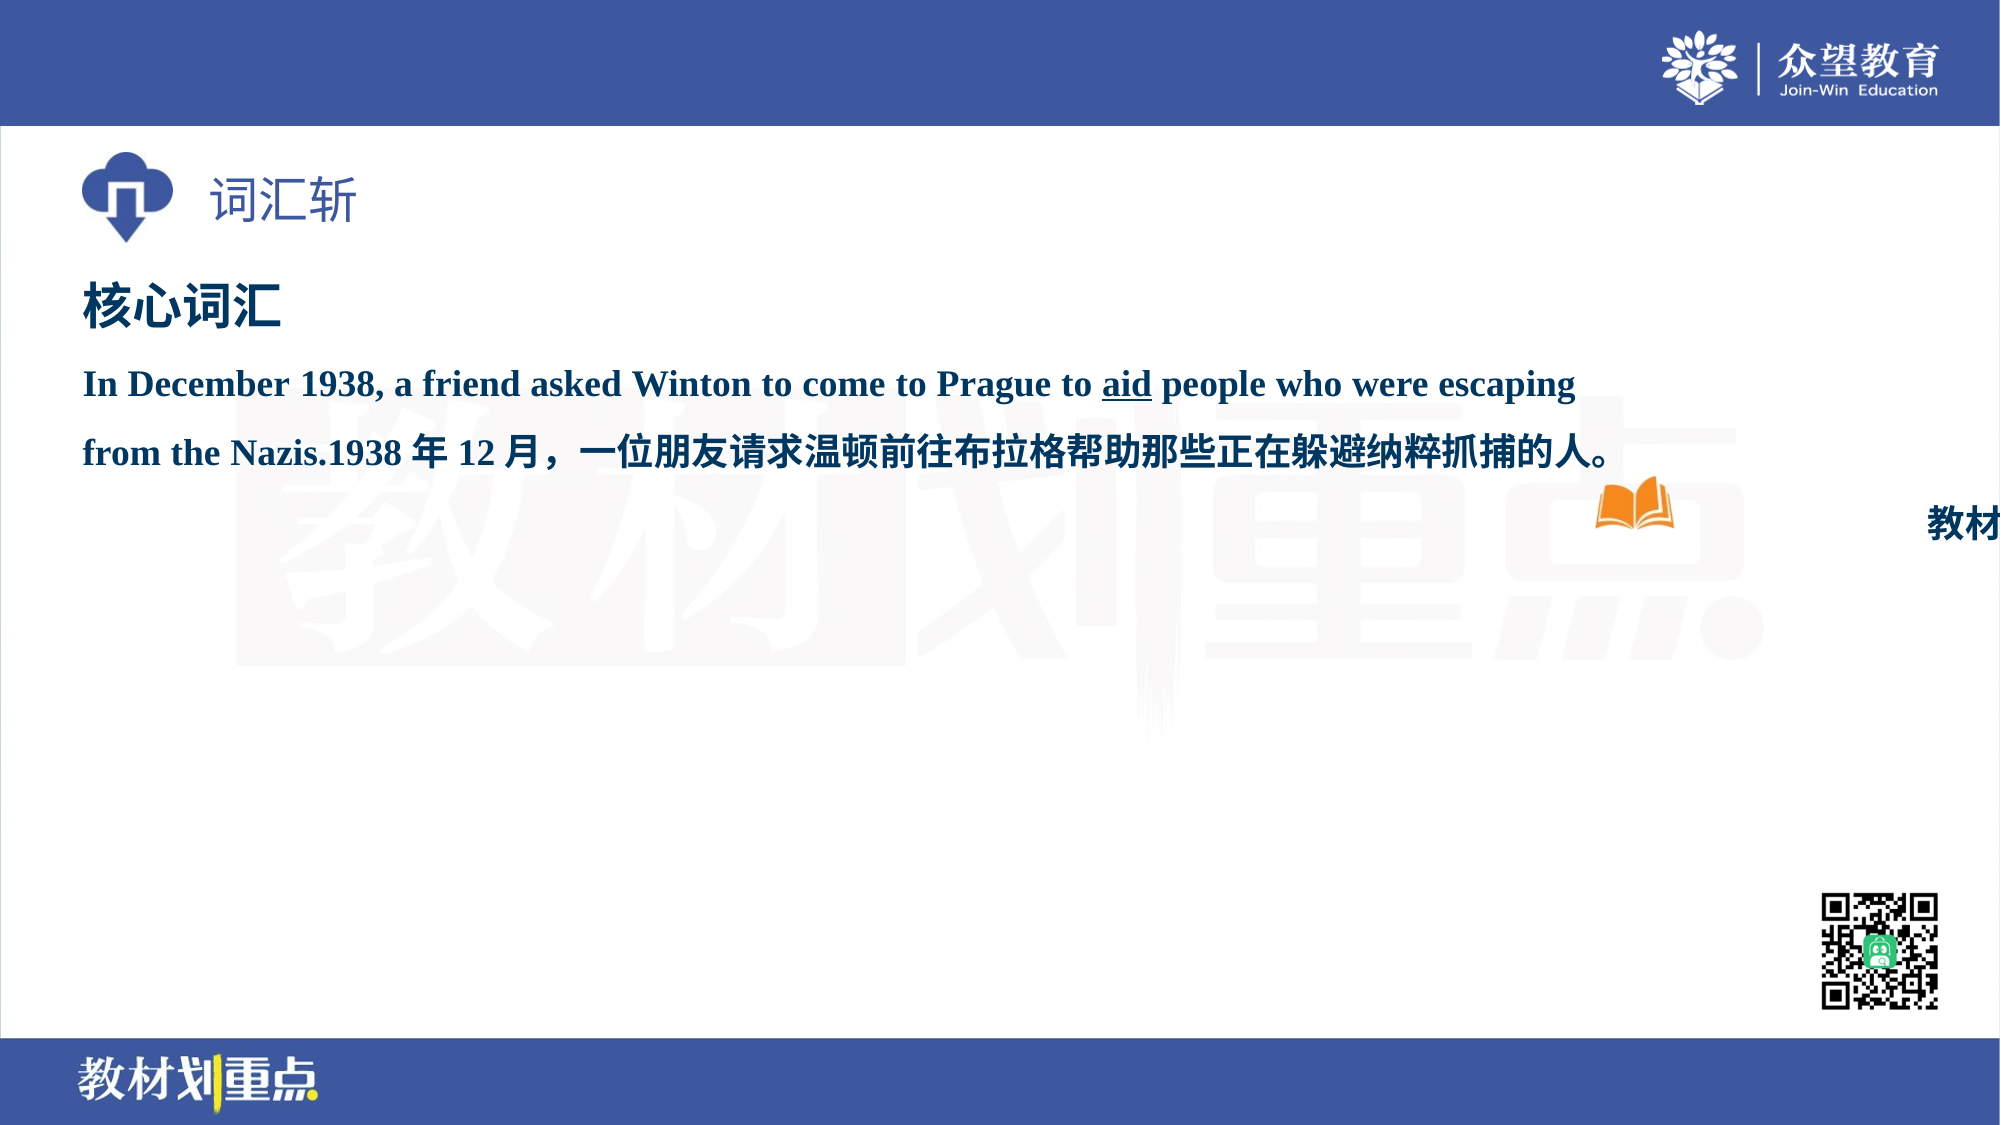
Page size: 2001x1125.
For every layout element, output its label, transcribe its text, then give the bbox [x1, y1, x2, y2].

picture [0, 0, 2000, 1125]
text_box 核心词汇 [82, 247, 1817, 335]
text_box In December 1938, a friend asked Winton to come to Prague to aid people who were escaping from the Nazis.1938年12月，一位朋友请求温顿前往布拉格帮助那些正在躲避纳粹抓捕的人。 教材P26 [82, 335, 1817, 538]
